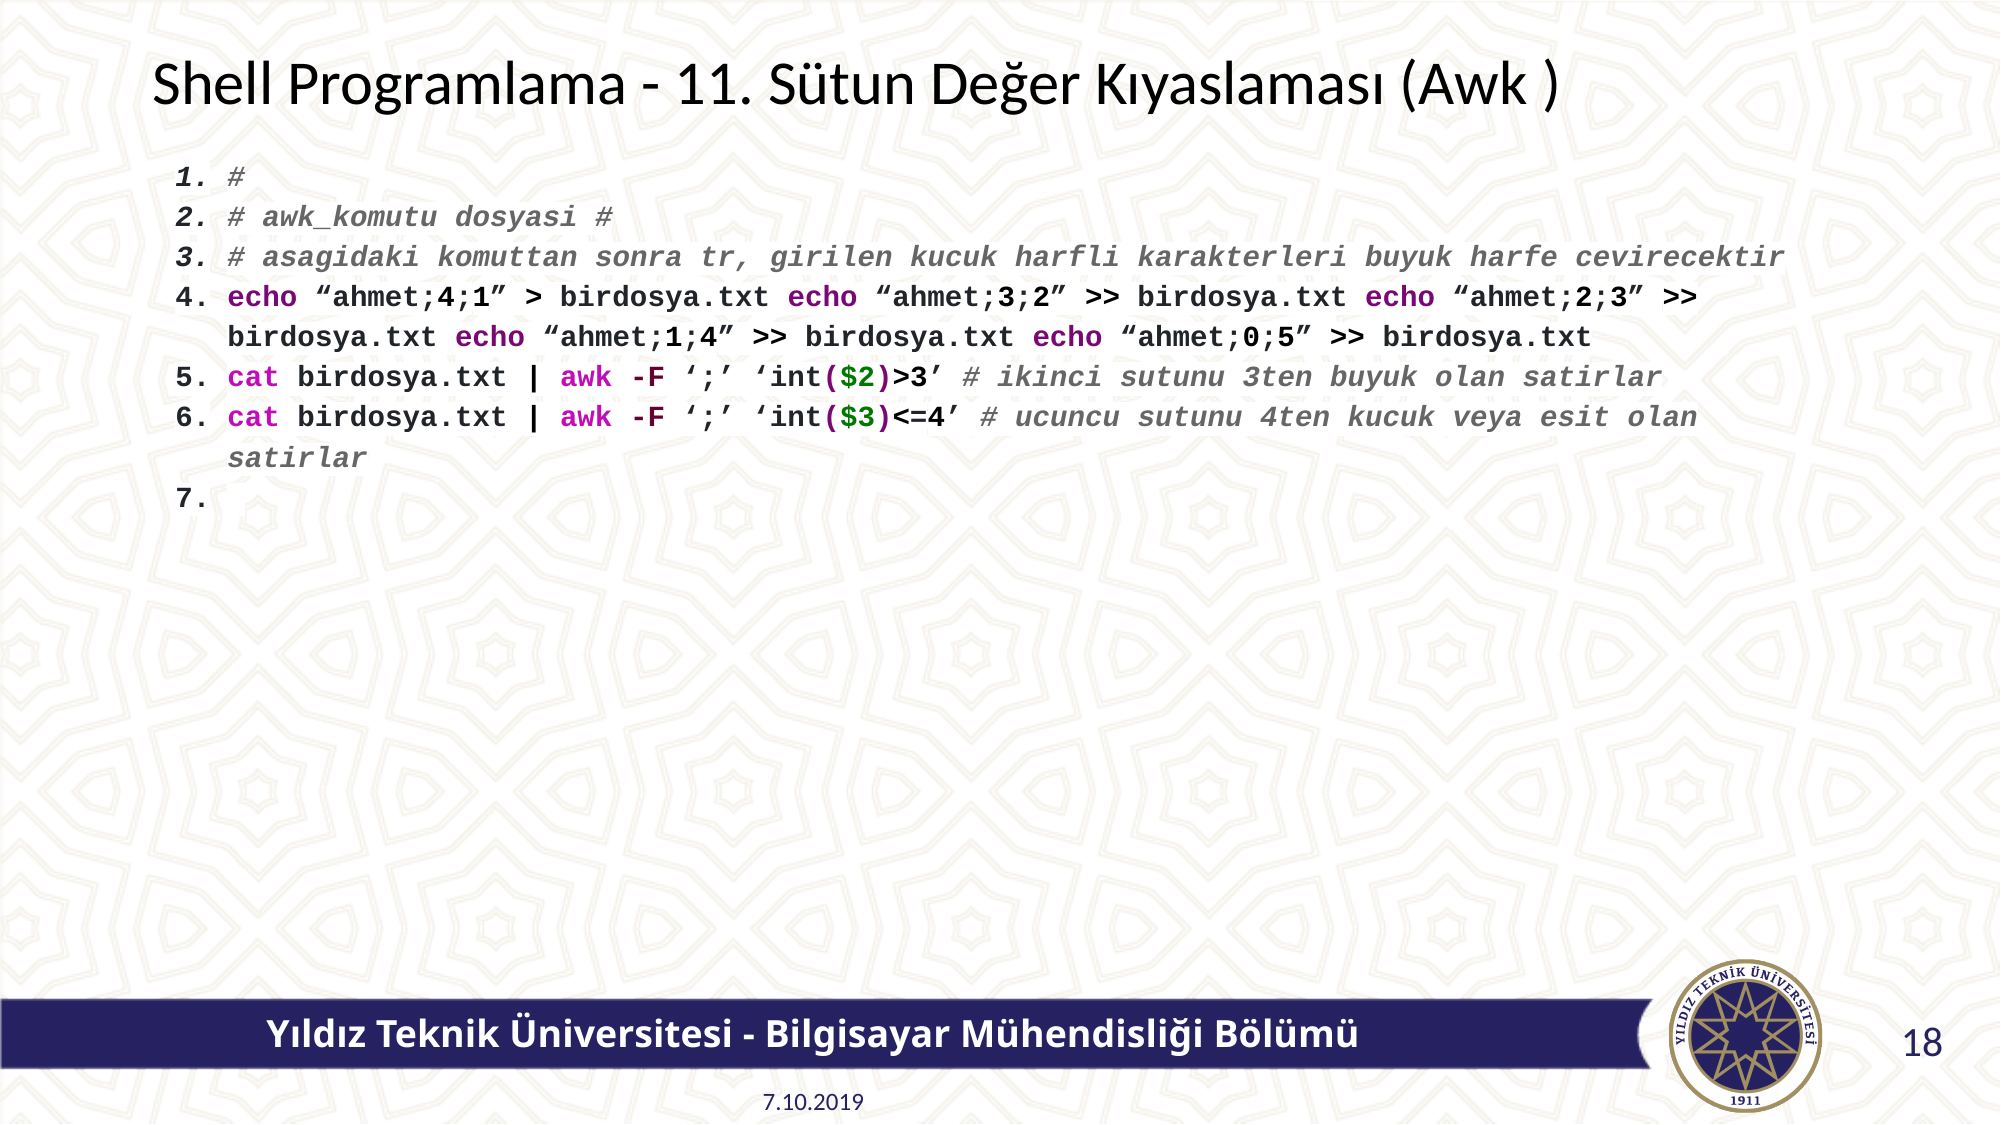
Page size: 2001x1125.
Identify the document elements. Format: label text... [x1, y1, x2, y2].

title Shell Programlama - 11. Sütun Değer Kıyaslaması (Awk ) [137, 59, 1863, 109]
footer Yıldız Teknik Üniversitesi - Bilgisayar Mühendisliği Bölümü [0, 997, 1628, 1069]
slide_number 18 [1844, 1010, 2000, 1071]
picture [0, 0, 2000, 1125]
list # # awk_komutu dosyasi # # asagidaki komuttan sonra tr, girilen kucuk harfli karakterleri buyuk harfe cevirecektir echo “ahmet;4;1” > birdosya.txt echo “ahmet;3;2” >> birdosya.txt echo “ahmet;2;3” >> birdosya.txt echo “ahmet;1;4” >> birdosya.txt echo “ahmet;0;5” >> birdosya.txt cat birdosya.txt | awk -F ‘;’ ‘int($2)>3’ # ikinci sutunu 3ten buyuk olan satirlar cat birdosya.txt | awk -F ‘;’ ‘int($3)<=4’ # ucuncu sutunu 4ten kucuk veya esit olan satirlar [137, 144, 1823, 937]
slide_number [0, 1070, 1628, 1125]
